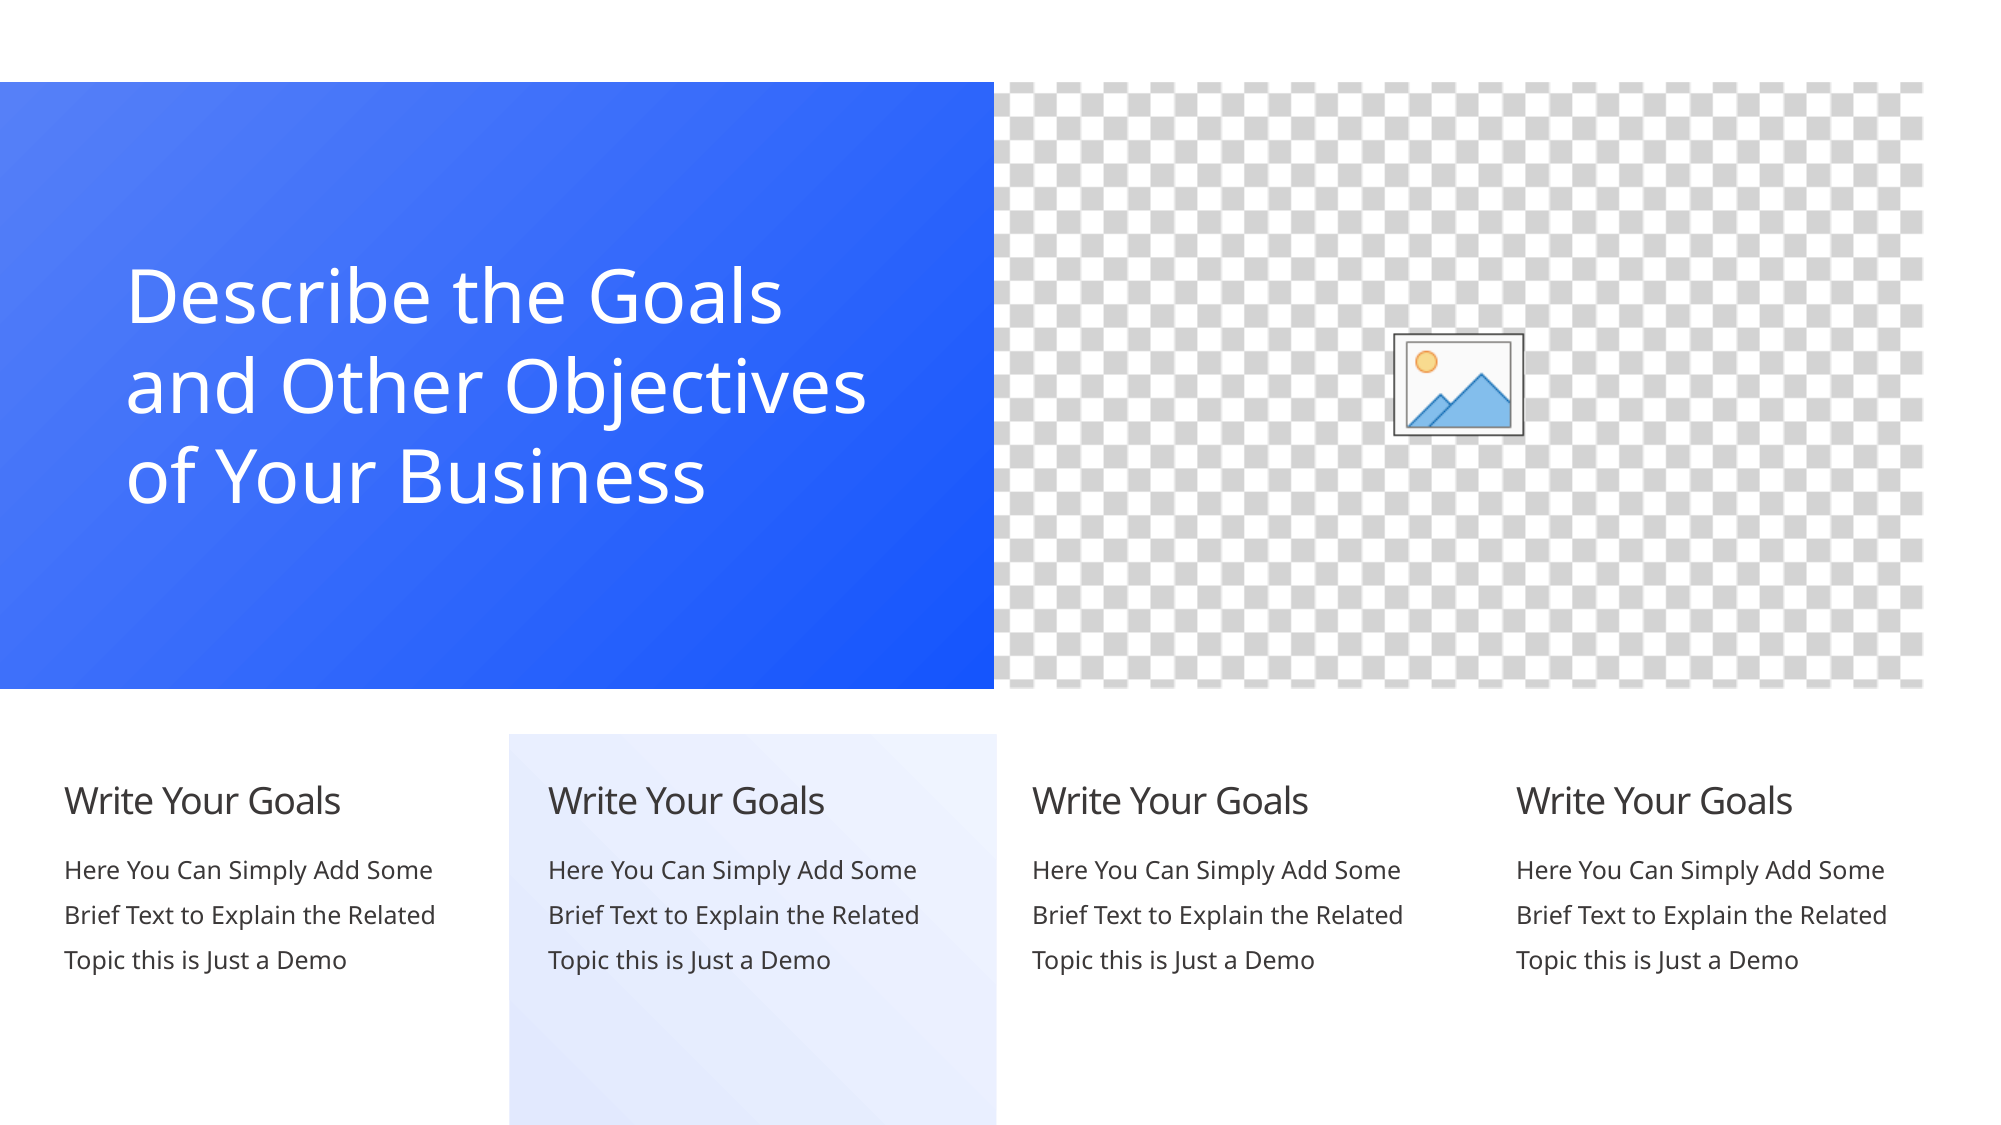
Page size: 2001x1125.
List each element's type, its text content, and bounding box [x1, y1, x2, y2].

picture [993, 81, 1924, 689]
text_box Describe the Goals and Other Objectives of Your Business [110, 241, 884, 526]
text_box [0, 82, 993, 689]
text_box Write Your Goals [1501, 769, 1951, 830]
text_box Write Your Goals [1017, 769, 1467, 830]
text_box Here You Can Simply Add Some Brief Text to Explain the Related Topic this is Just a Demo [1017, 832, 1467, 982]
text_box Here You Can Simply Add Some Brief Text to Explain the Related Topic this is Just a Demo [1501, 832, 1951, 982]
text_box Write Your Goals [49, 769, 499, 830]
text_box [509, 734, 997, 1125]
text_box Here You Can Simply Add Some Brief Text to Explain the Related Topic this is Just a Demo [533, 832, 983, 982]
text_box Here You Can Simply Add Some Brief Text to Explain the Related Topic this is Just a Demo [49, 832, 499, 982]
text_box Write Your Goals [533, 769, 983, 830]
